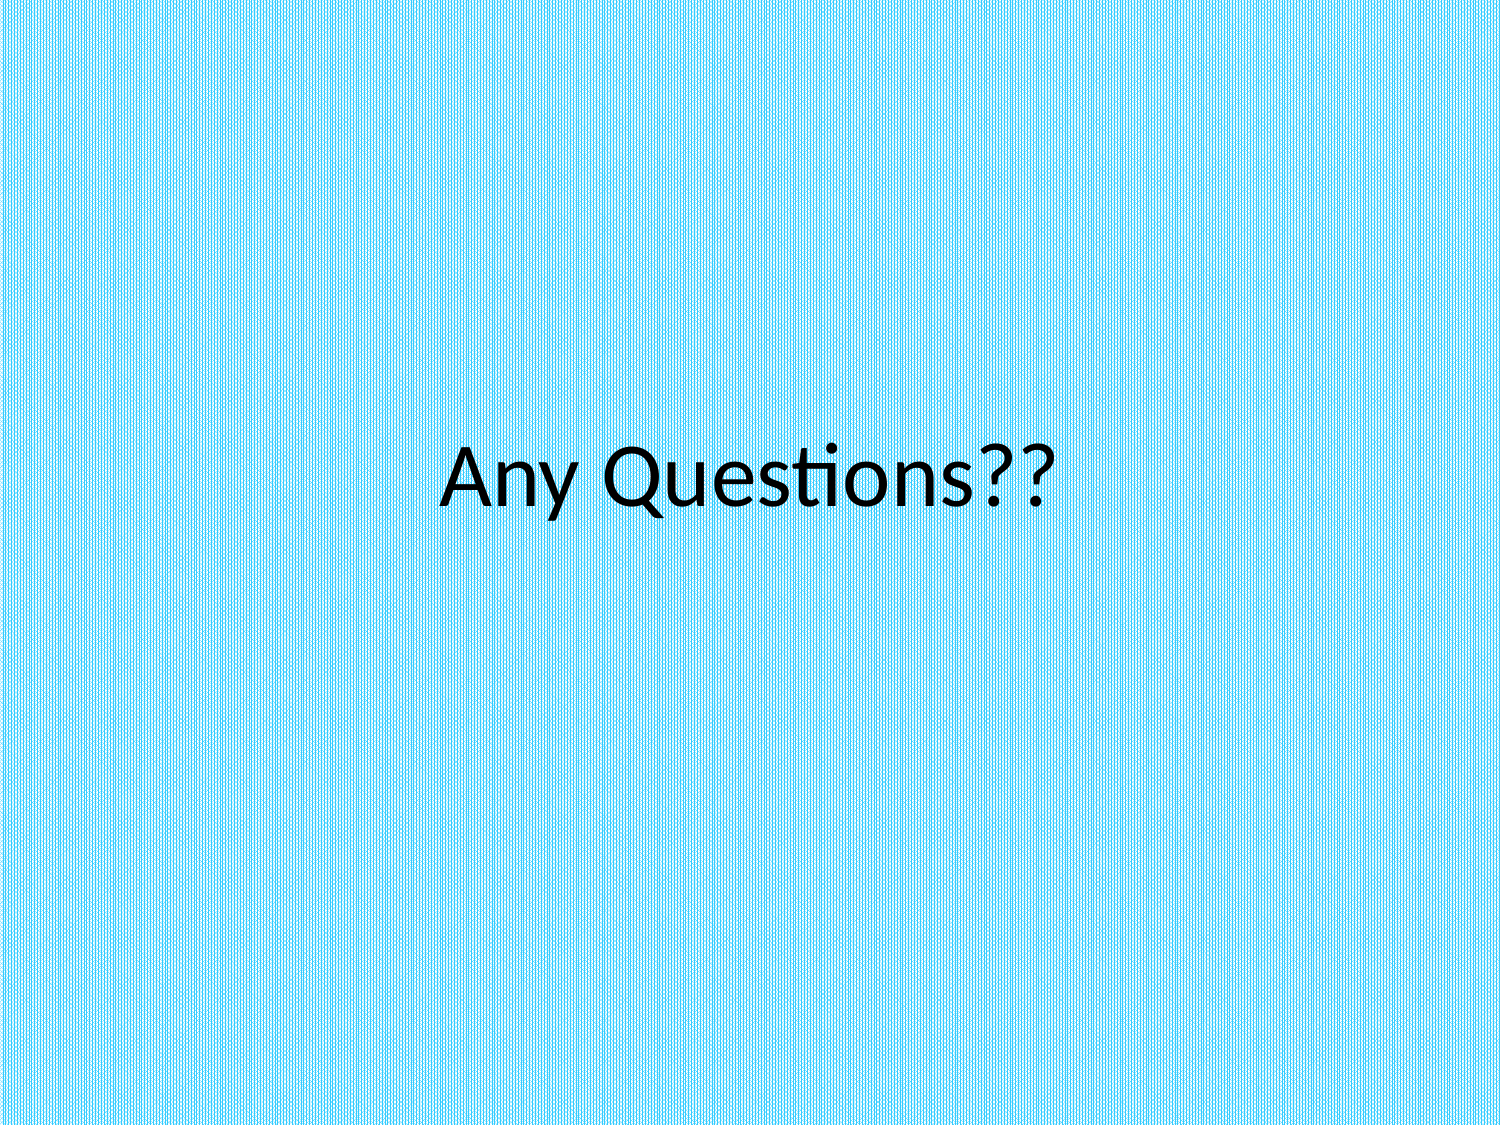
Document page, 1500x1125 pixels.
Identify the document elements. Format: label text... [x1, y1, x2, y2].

title Any Questions?? [112, 349, 1388, 591]
